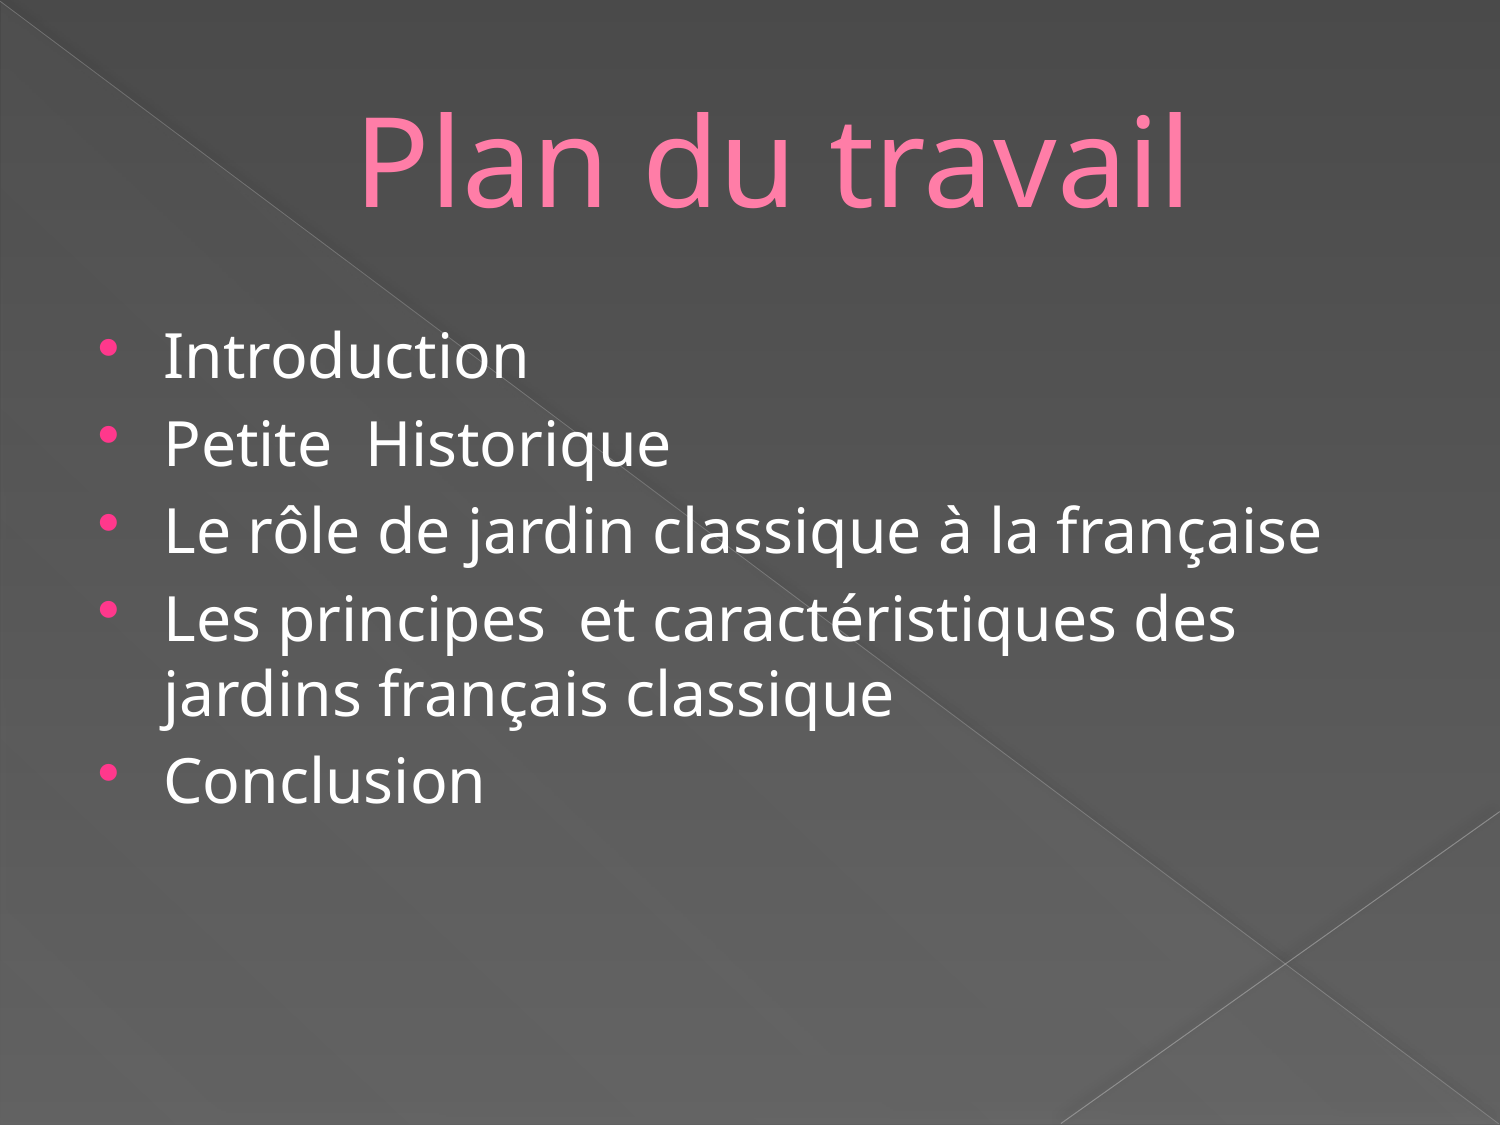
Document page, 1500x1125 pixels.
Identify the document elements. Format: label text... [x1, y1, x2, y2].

title Plan du travail [75, 43, 1425, 274]
list Introduction Petite Historique Le rôle de jardin classique à la française Les principes et caractéristiques des jardins français classique Conclusion [75, 308, 1425, 1059]
